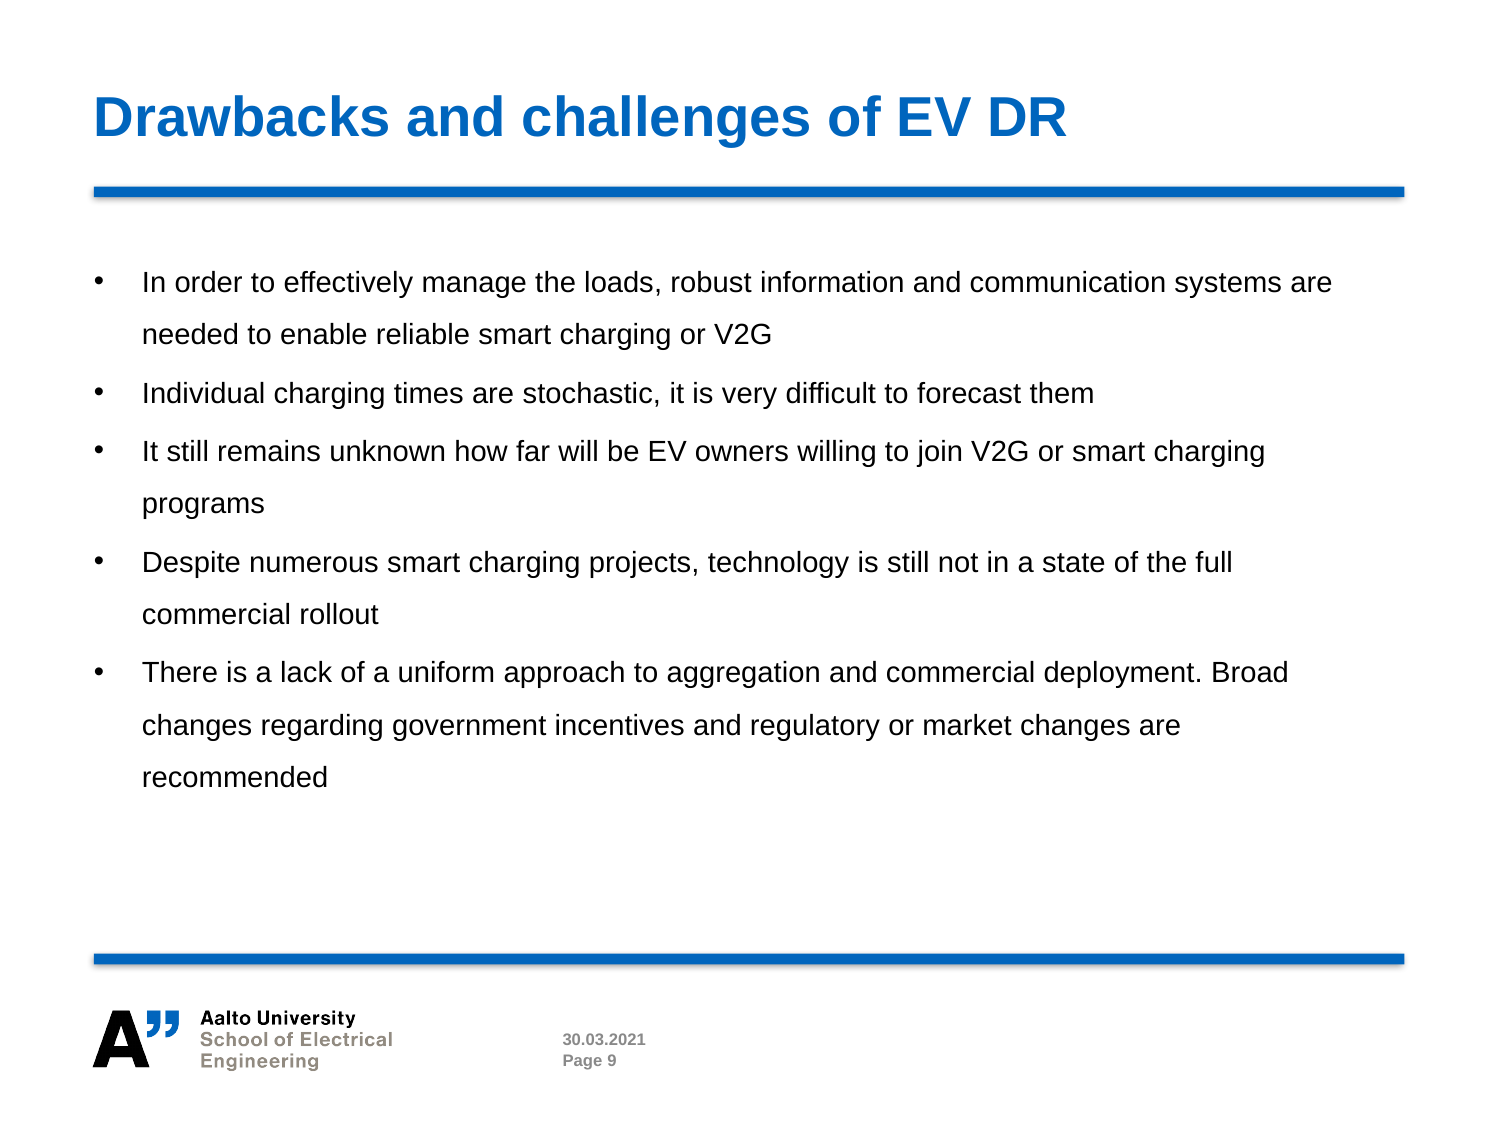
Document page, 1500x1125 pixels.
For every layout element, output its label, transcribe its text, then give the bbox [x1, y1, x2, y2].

picture [35, 953, 449, 1125]
title Drawbacks and challenges of EV DR [93, 80, 1369, 228]
list In order to effectively manage the loads, robust information and communication systems are needed to enable reliable smart charging or V2G Individual charging times are stochastic, it is very difficult to forecast them It still remains unknown how far will be EV owners willing to join V2G or smart charging programs Despite numerous smart charging projects, technology is still not in a state of the full commercial rollout There is a lack of a uniform approach to aggregation and commercial deployment. Broad changes regarding government incentives and regulatory or market changes are recommended [93, 245, 1369, 925]
slide_number Page 9 [562, 1050, 816, 1071]
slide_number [562, 1029, 816, 1050]
